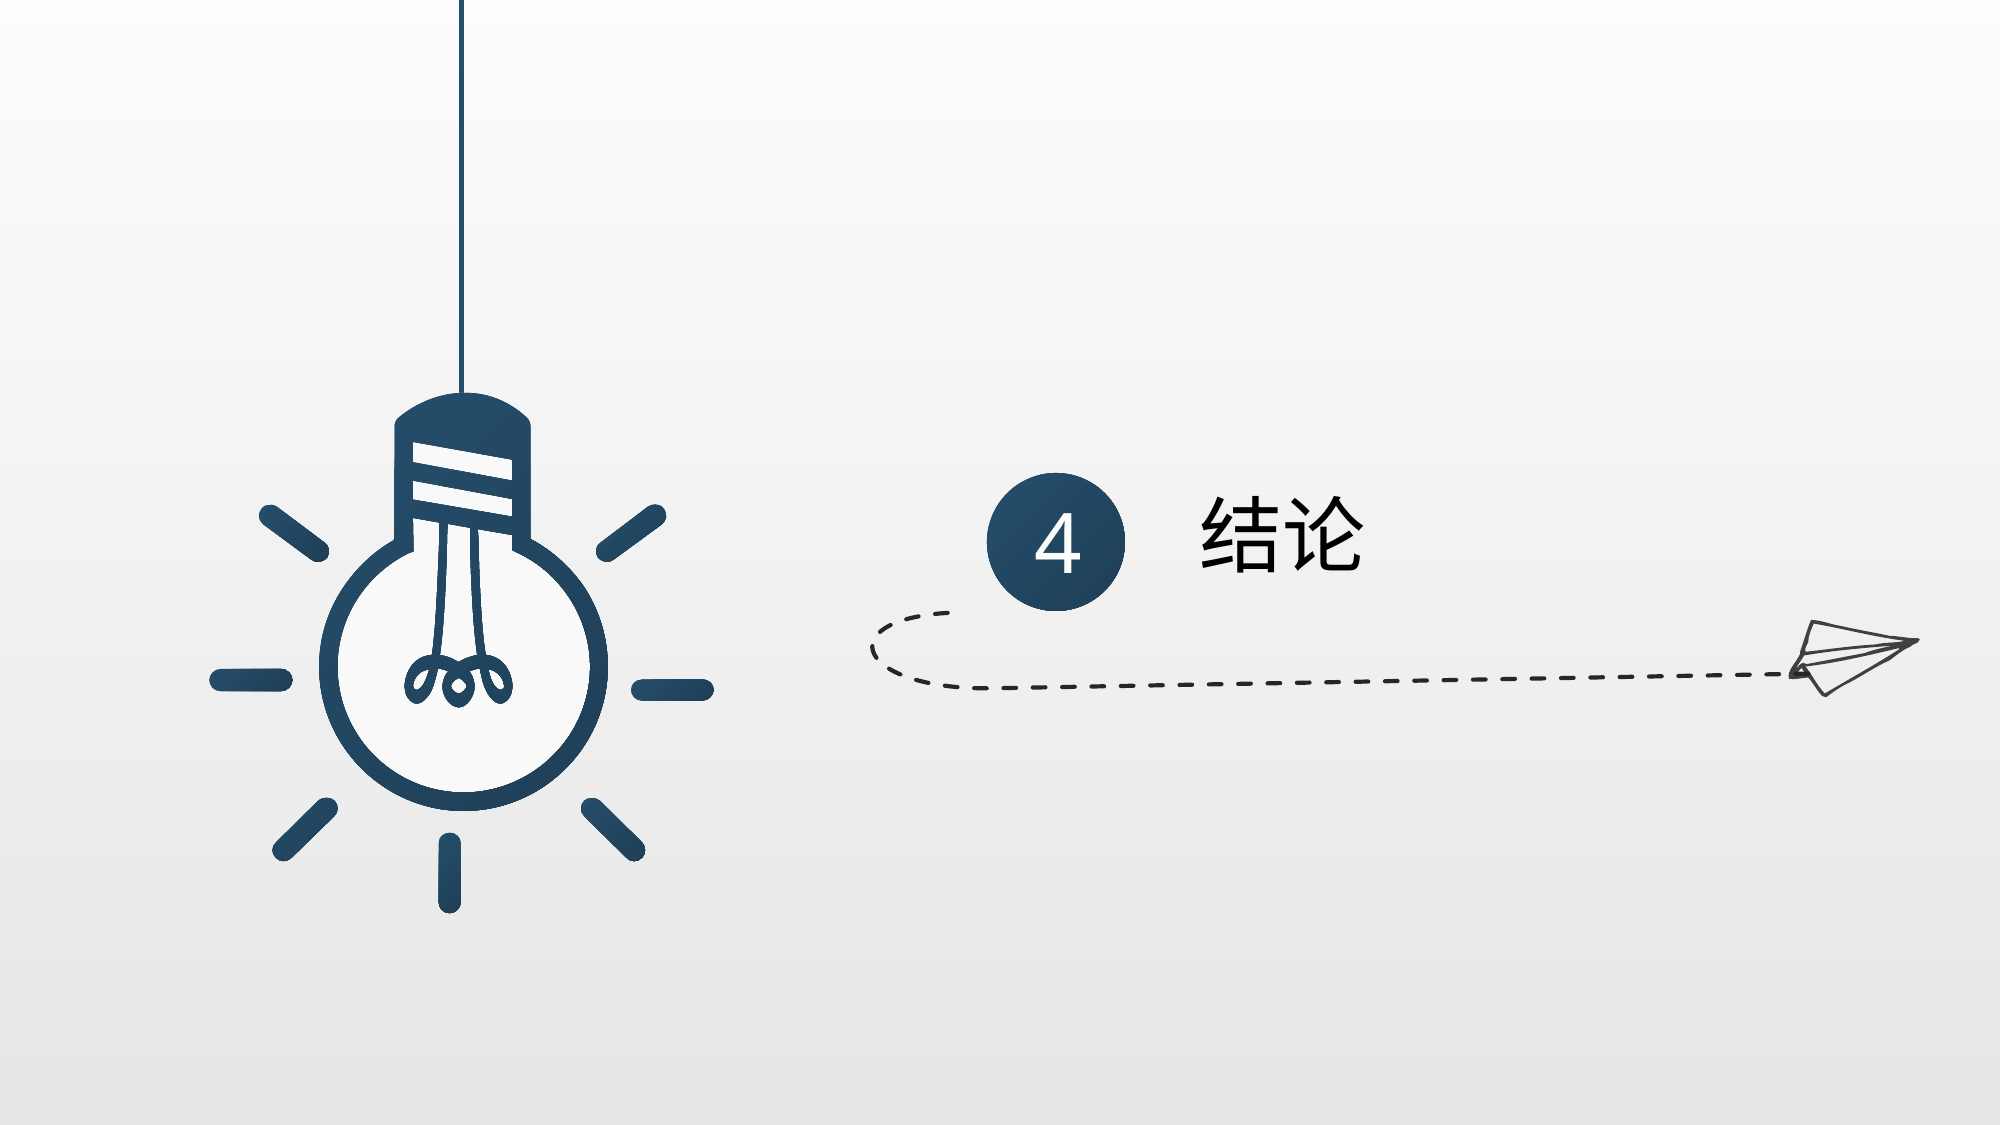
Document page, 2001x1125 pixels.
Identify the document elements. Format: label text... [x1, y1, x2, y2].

text_box [871, 611, 1818, 690]
text_box 结论 [1184, 476, 1818, 591]
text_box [209, 0, 714, 914]
text_box [1788, 619, 1920, 698]
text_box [986, 472, 1125, 611]
